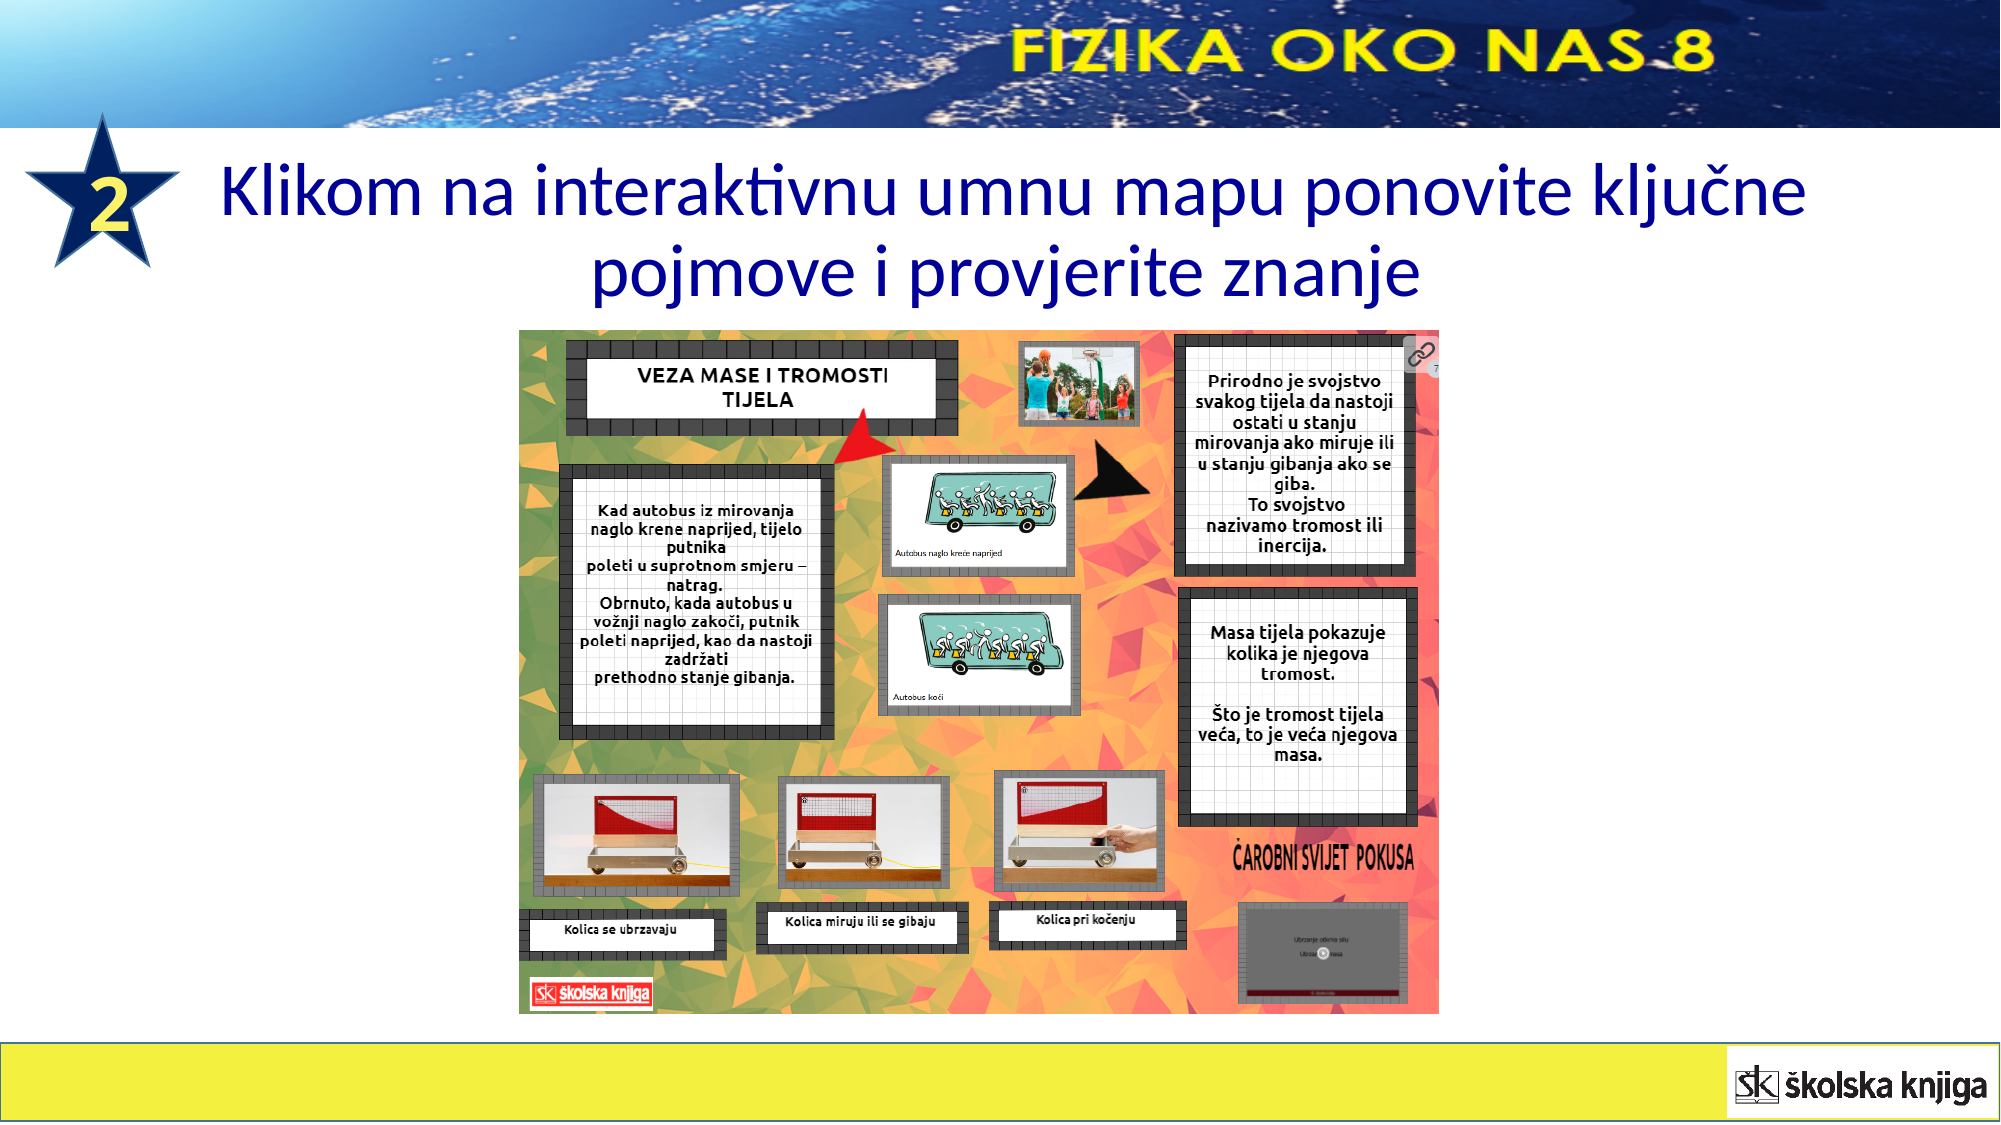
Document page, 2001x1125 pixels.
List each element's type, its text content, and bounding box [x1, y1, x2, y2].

title Klikom na interaktivnu umnu mapu ponovite ključne pojmove i provjerite znanje [177, 123, 1853, 341]
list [519, 330, 1439, 1014]
picture [1727, 1046, 1998, 1118]
picture [0, 0, 2000, 128]
text_box 2 [24, 111, 177, 269]
